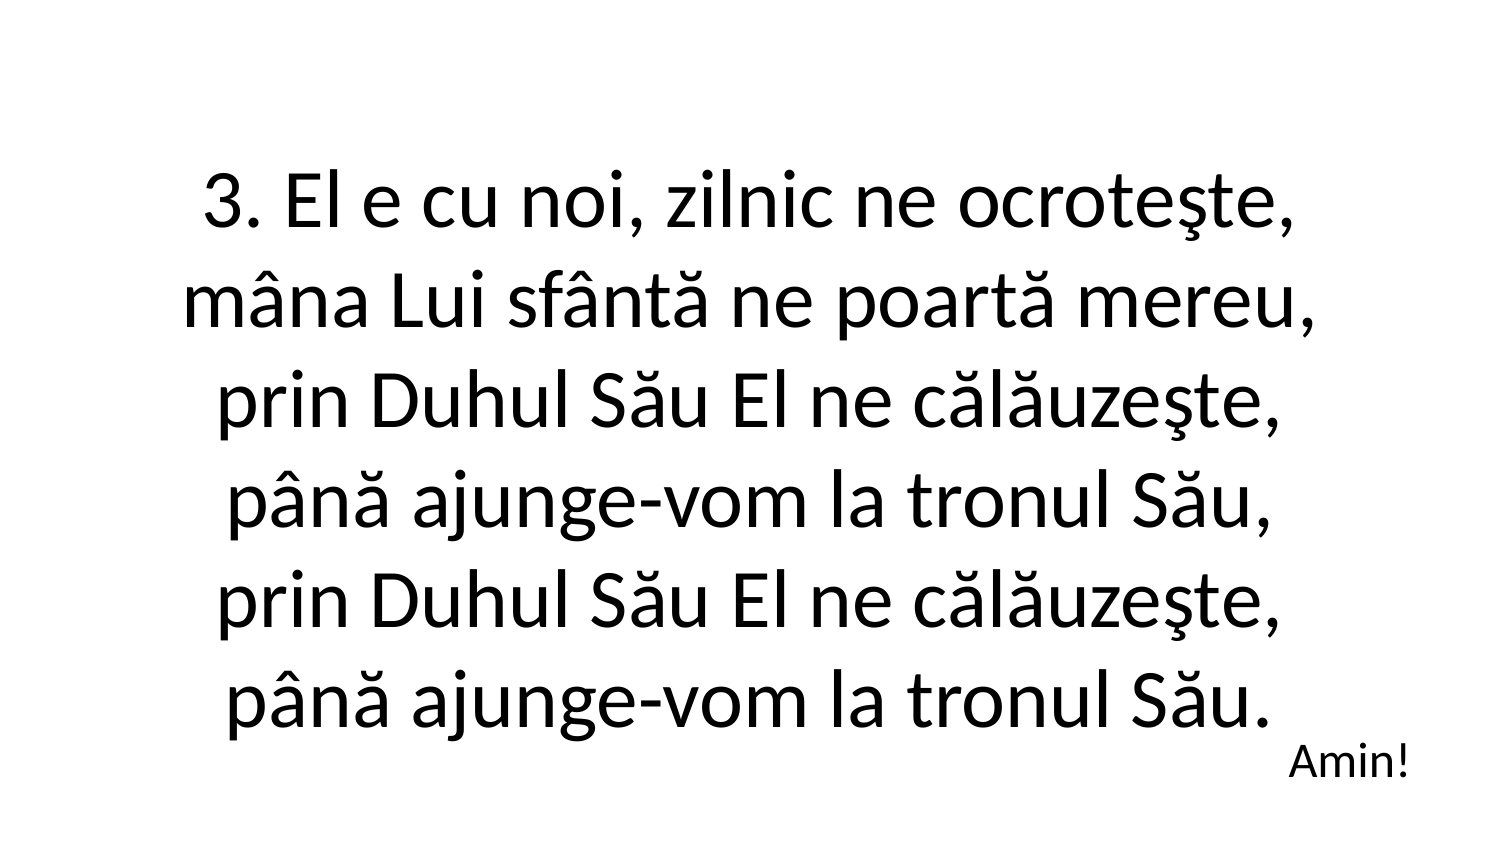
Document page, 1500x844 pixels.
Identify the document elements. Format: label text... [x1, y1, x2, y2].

text_box 3. El e cu noi, zilnic ne ocroteşte, mâna Lui sfântă ne poartă mereu, prin Duhul Său El ne călăuzeşte, până ajunge-vom la tronul Său, prin Duhul Său El ne călăuzeşte, până ajunge-vom la tronul Său. [166, 92, 1334, 752]
text_box Amin! [1273, 674, 1427, 795]
